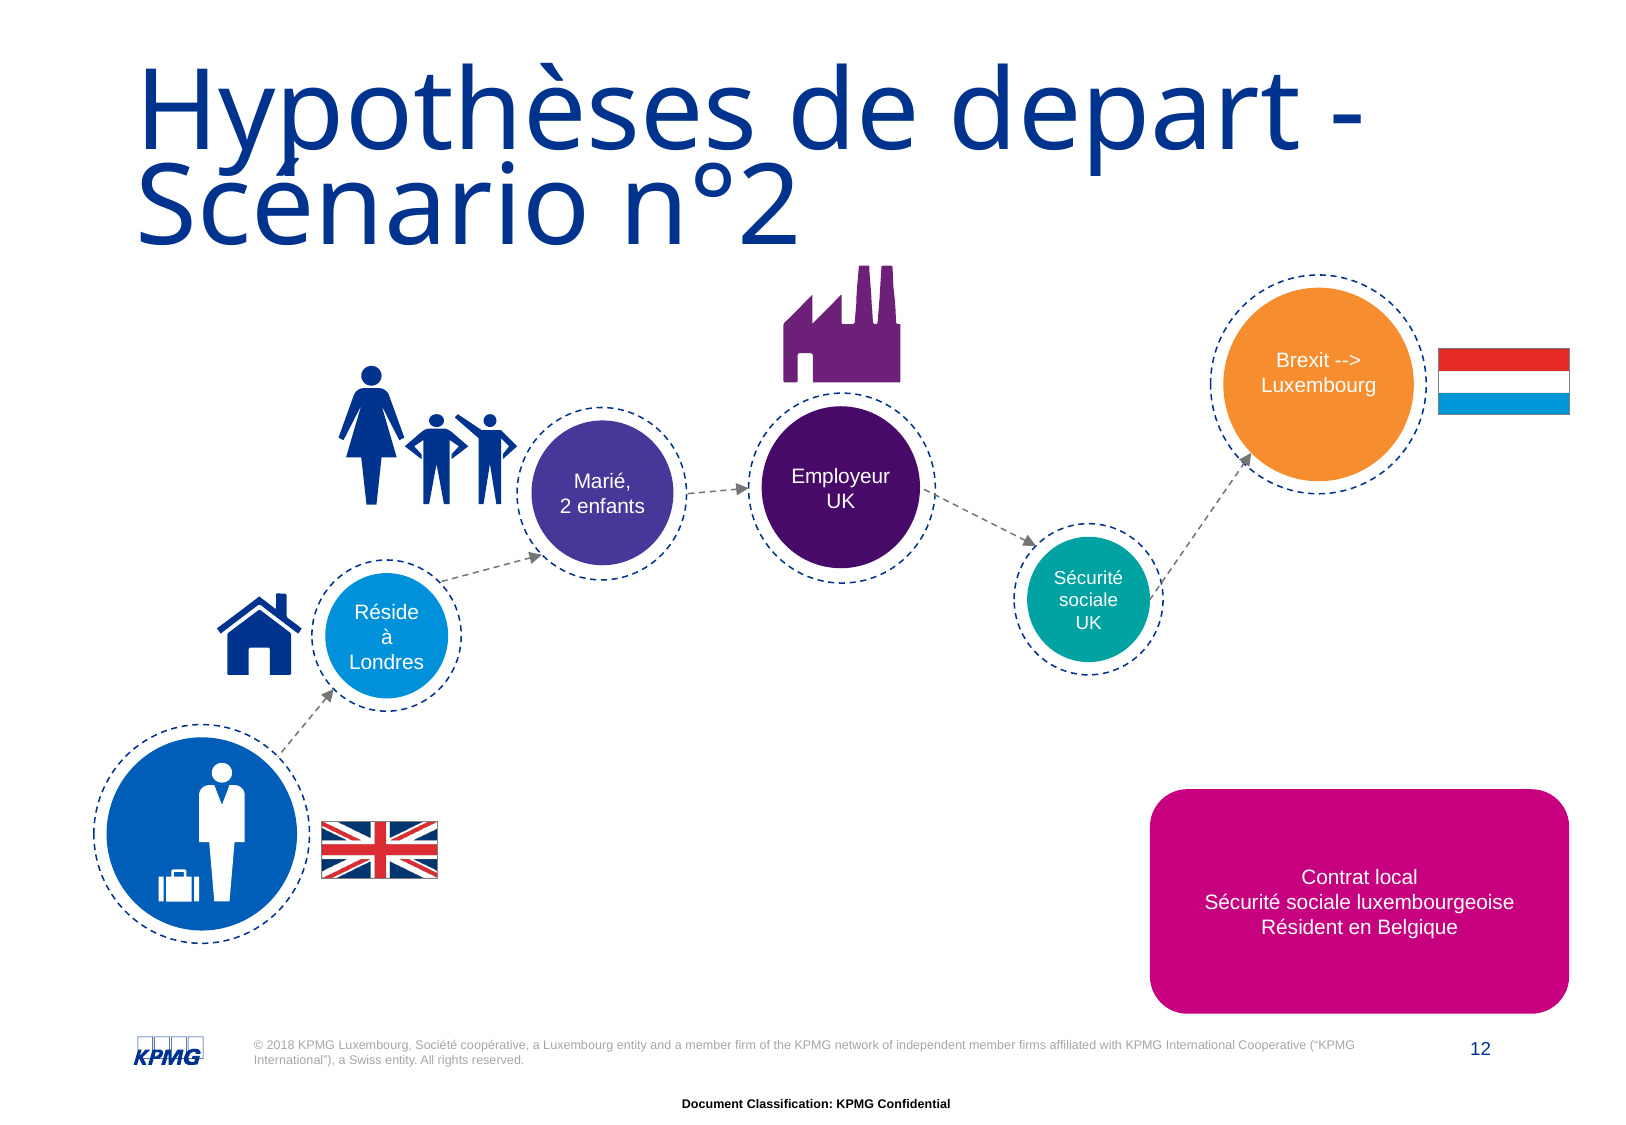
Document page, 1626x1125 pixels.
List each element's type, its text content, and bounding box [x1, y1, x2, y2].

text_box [158, 762, 245, 902]
picture [1438, 349, 1570, 392]
text_box [858, 265, 870, 274]
text_box Contrat local Sécurité sociale luxembourgeoise Résident en Belgique [1148, 788, 1571, 1015]
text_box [93, 274, 1427, 944]
text_box [881, 265, 893, 274]
title Hypothèses de depart - Scénario n°2 [135, 74, 1490, 193]
